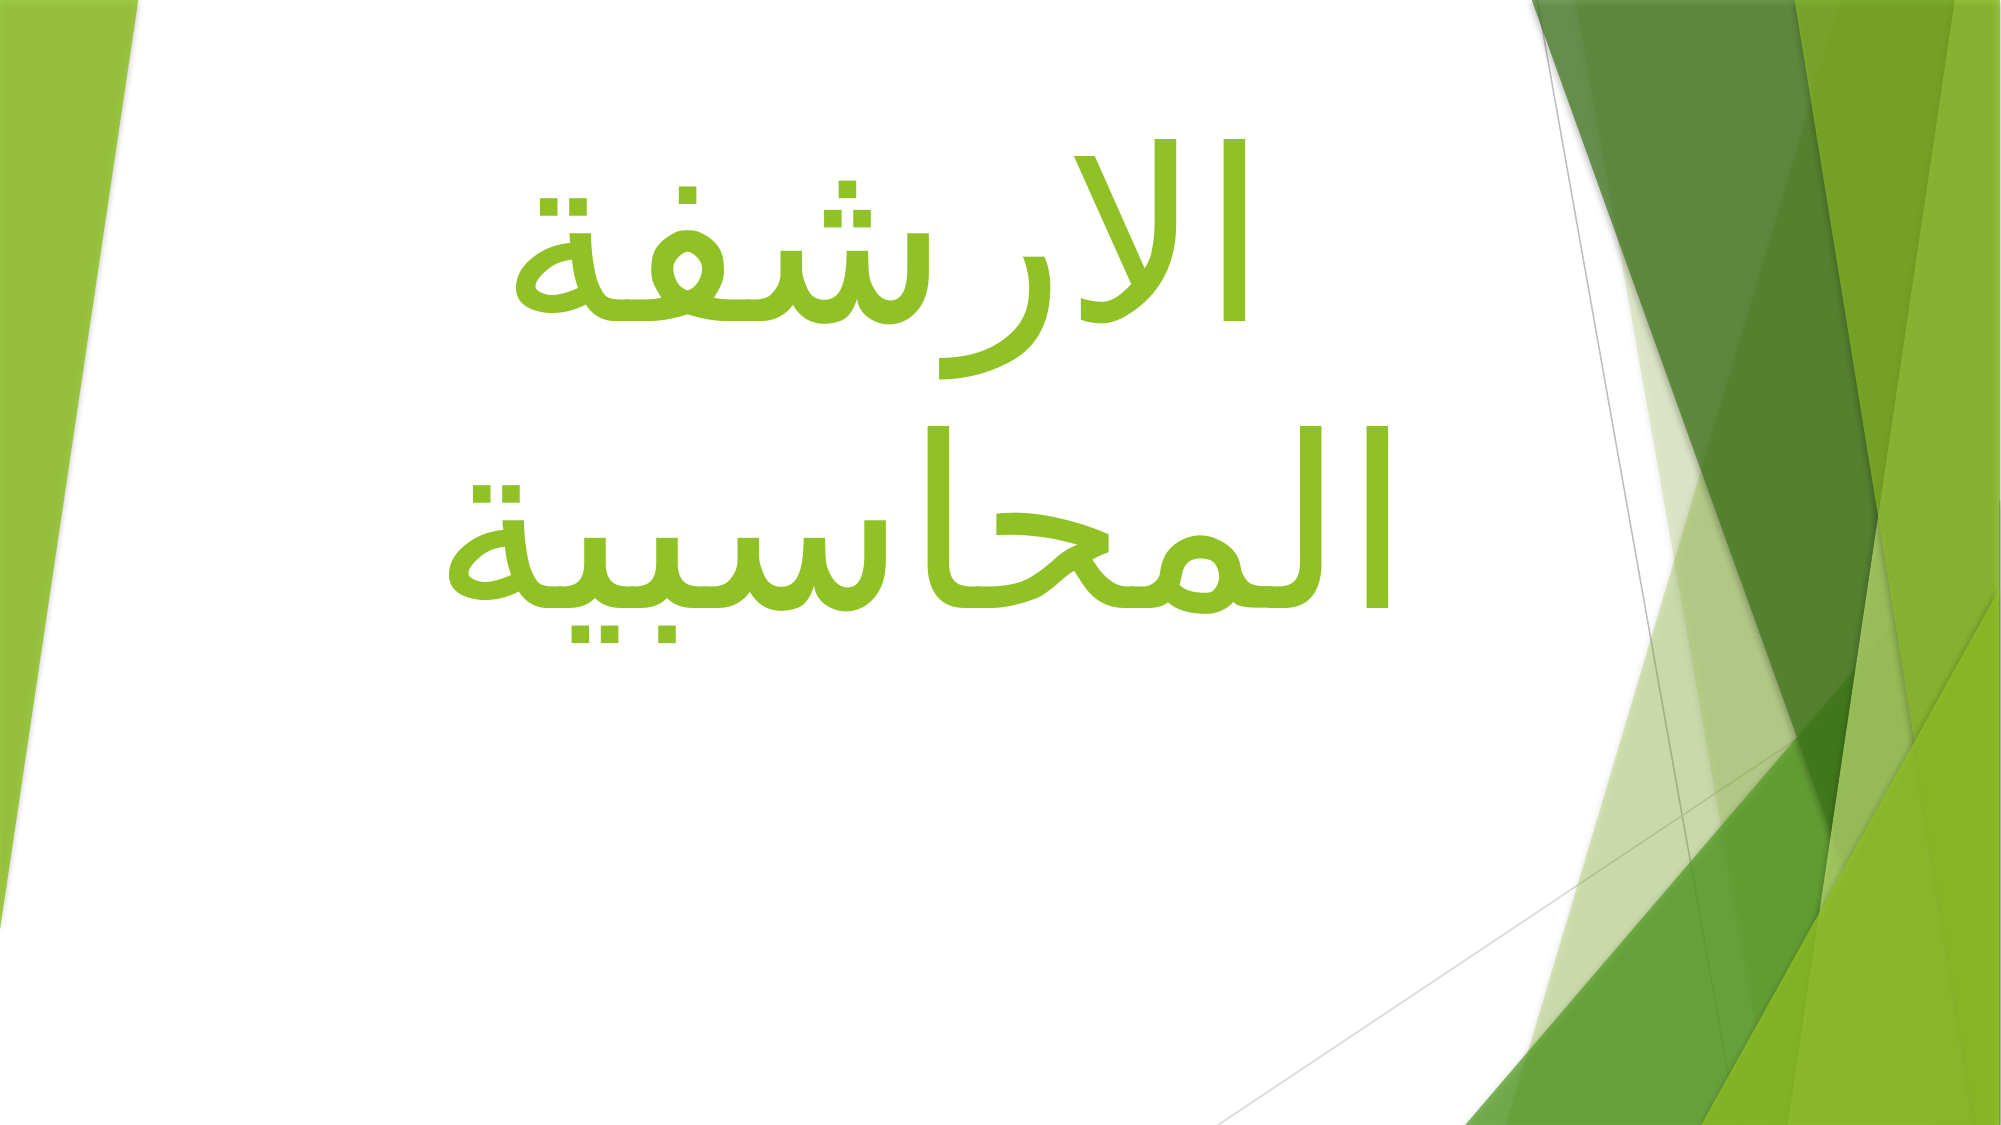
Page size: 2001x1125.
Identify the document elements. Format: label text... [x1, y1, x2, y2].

title الارشفة المحاسبية [247, 394, 1522, 665]
